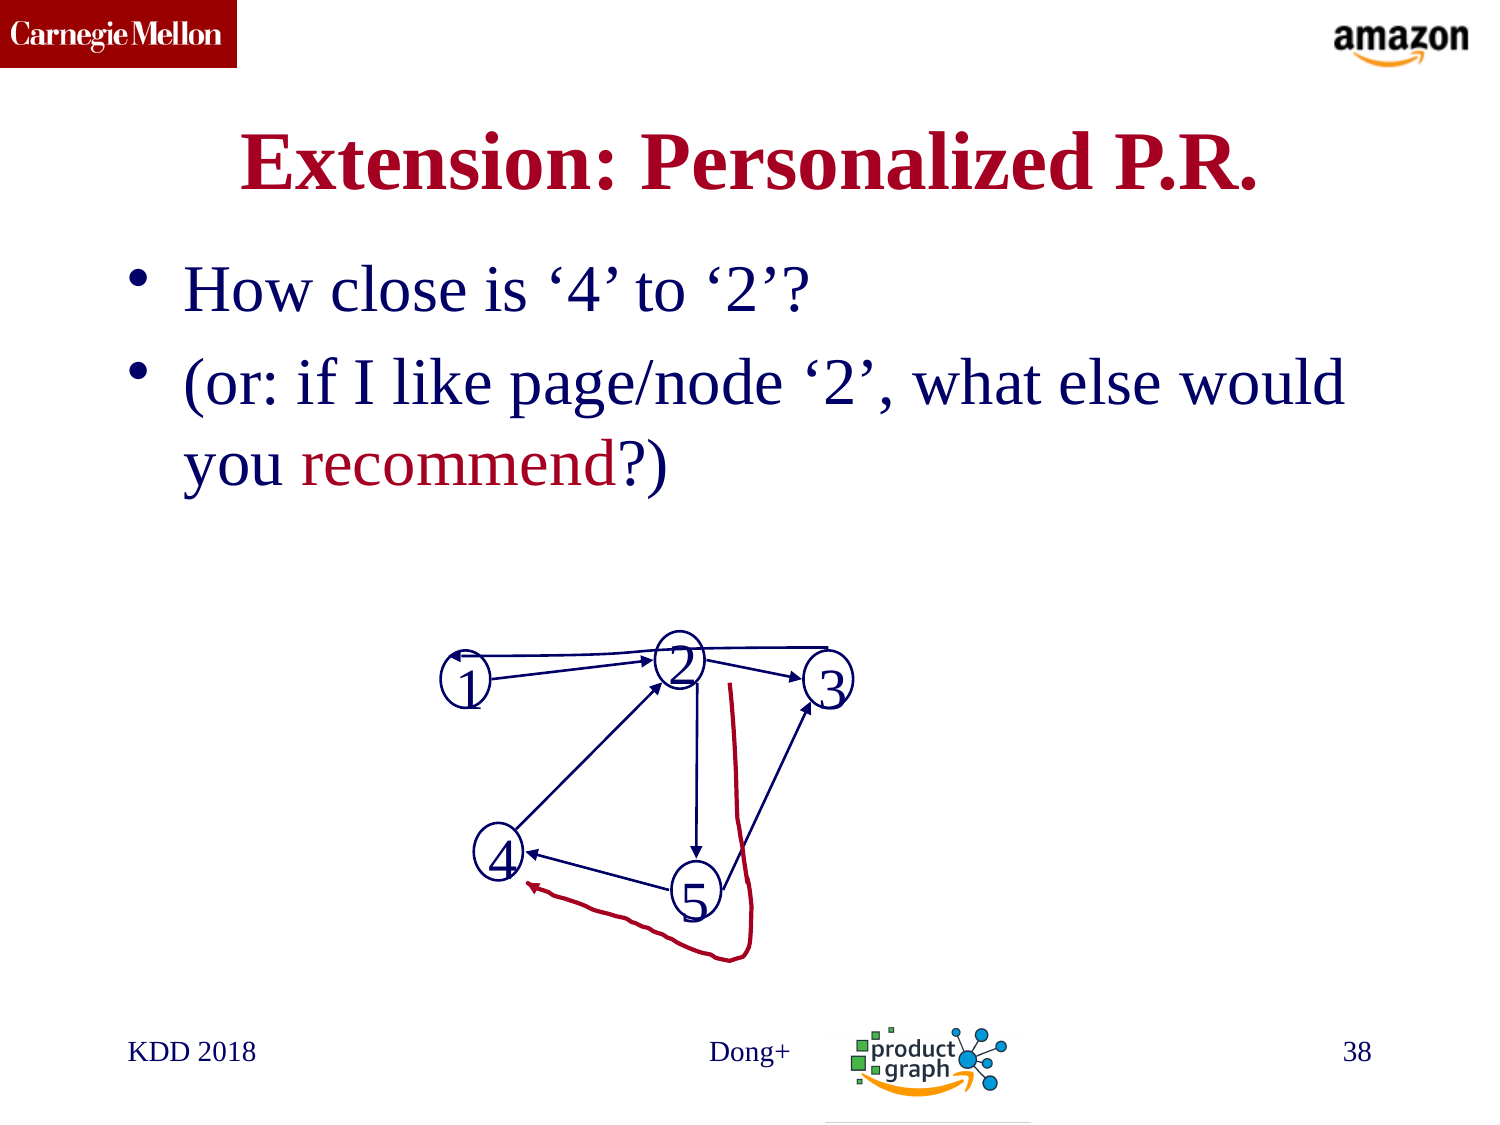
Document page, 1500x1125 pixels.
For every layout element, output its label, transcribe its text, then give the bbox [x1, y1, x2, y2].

slide_number 38 [1074, 1024, 1388, 1101]
text_box [693, 950, 748, 961]
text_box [440, 618, 863, 942]
list How close is ‘4’ to ‘2’? (or: if I like page/node ‘2’, what else would you recommend?) [112, 237, 1388, 1001]
slide_number KDD 2018 [112, 1024, 426, 1101]
picture [1322, 4, 1484, 88]
footer Dong+ [512, 1024, 988, 1101]
title Extension: Personalized P.R. [112, 99, 1388, 213]
picture [0, 0, 237, 68]
